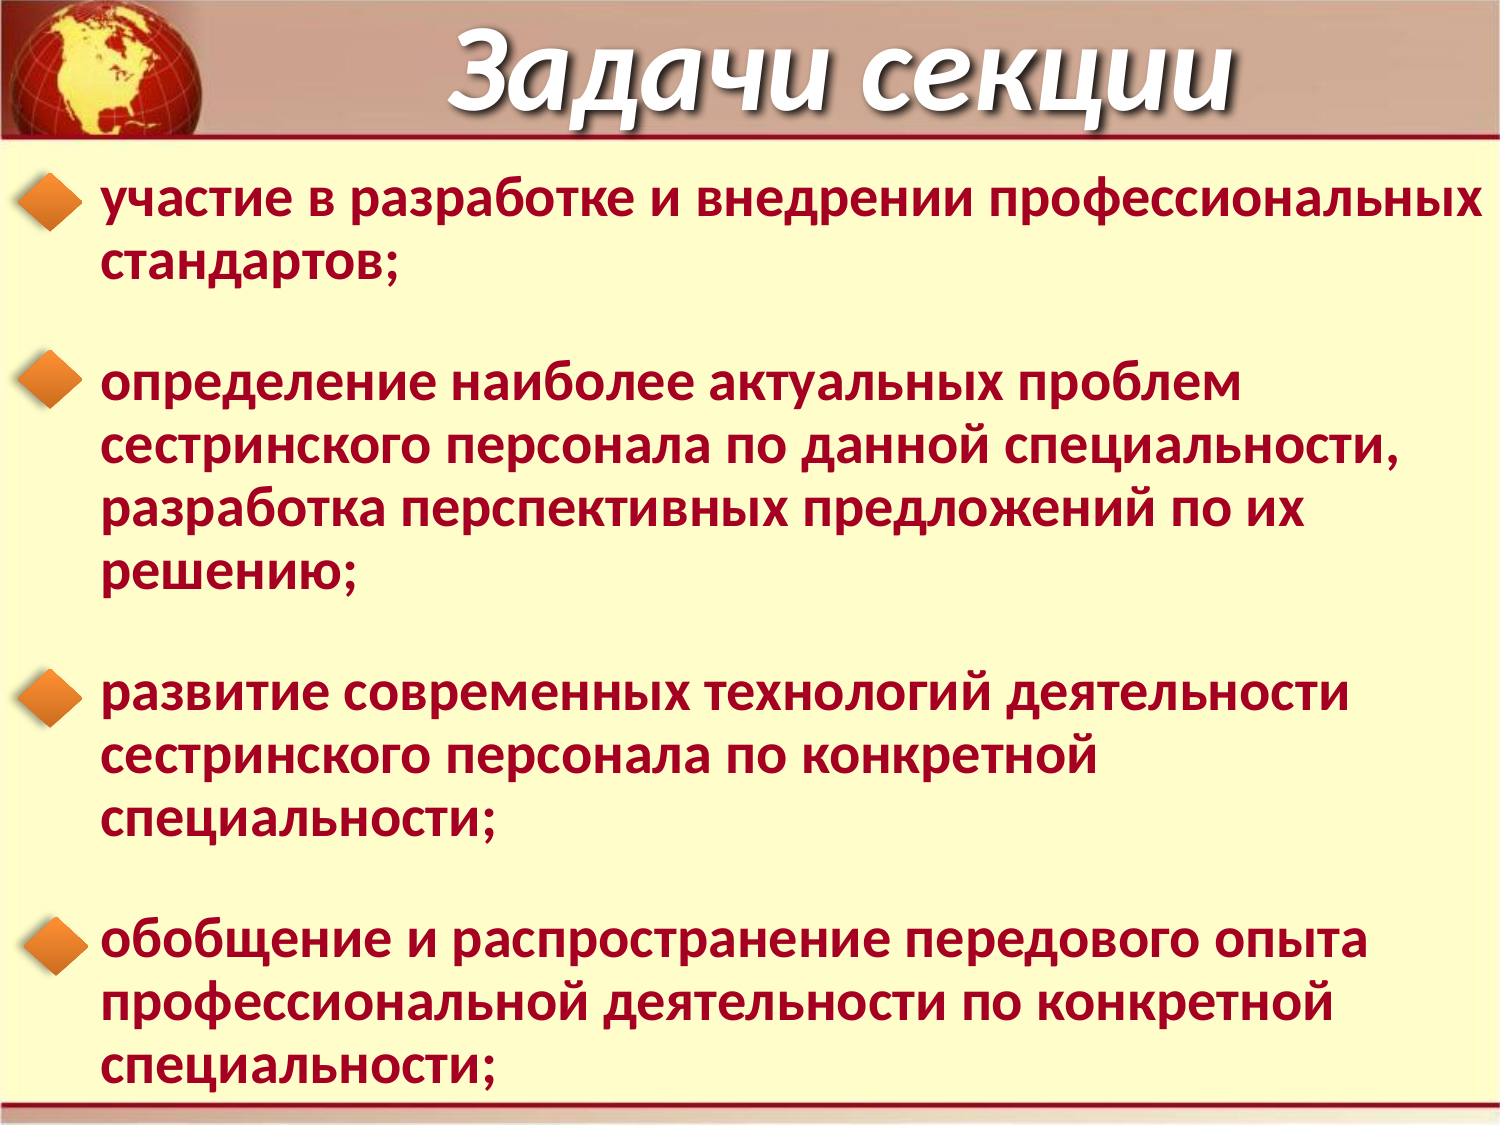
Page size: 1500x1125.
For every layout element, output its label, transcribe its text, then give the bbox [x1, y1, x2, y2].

text_box [17, 668, 83, 728]
text_box [23, 916, 89, 976]
text_box участие в разработке и внедрении профессиональных стандартов; определение наиболее актуальных проблем сестринского персонала по данной специальности, разработка перспективных предложений по их решению; развитие современных технологий деятельности сестринского персонала по конкретной специальности; обобщение и распространение передового опыта профессиональной деятельности по конкретной специальности; [70, 158, 1500, 1097]
text_box Задачи секции [177, 0, 1500, 146]
picture [0, 0, 1500, 1125]
text_box [17, 349, 83, 409]
text_box [17, 172, 83, 232]
